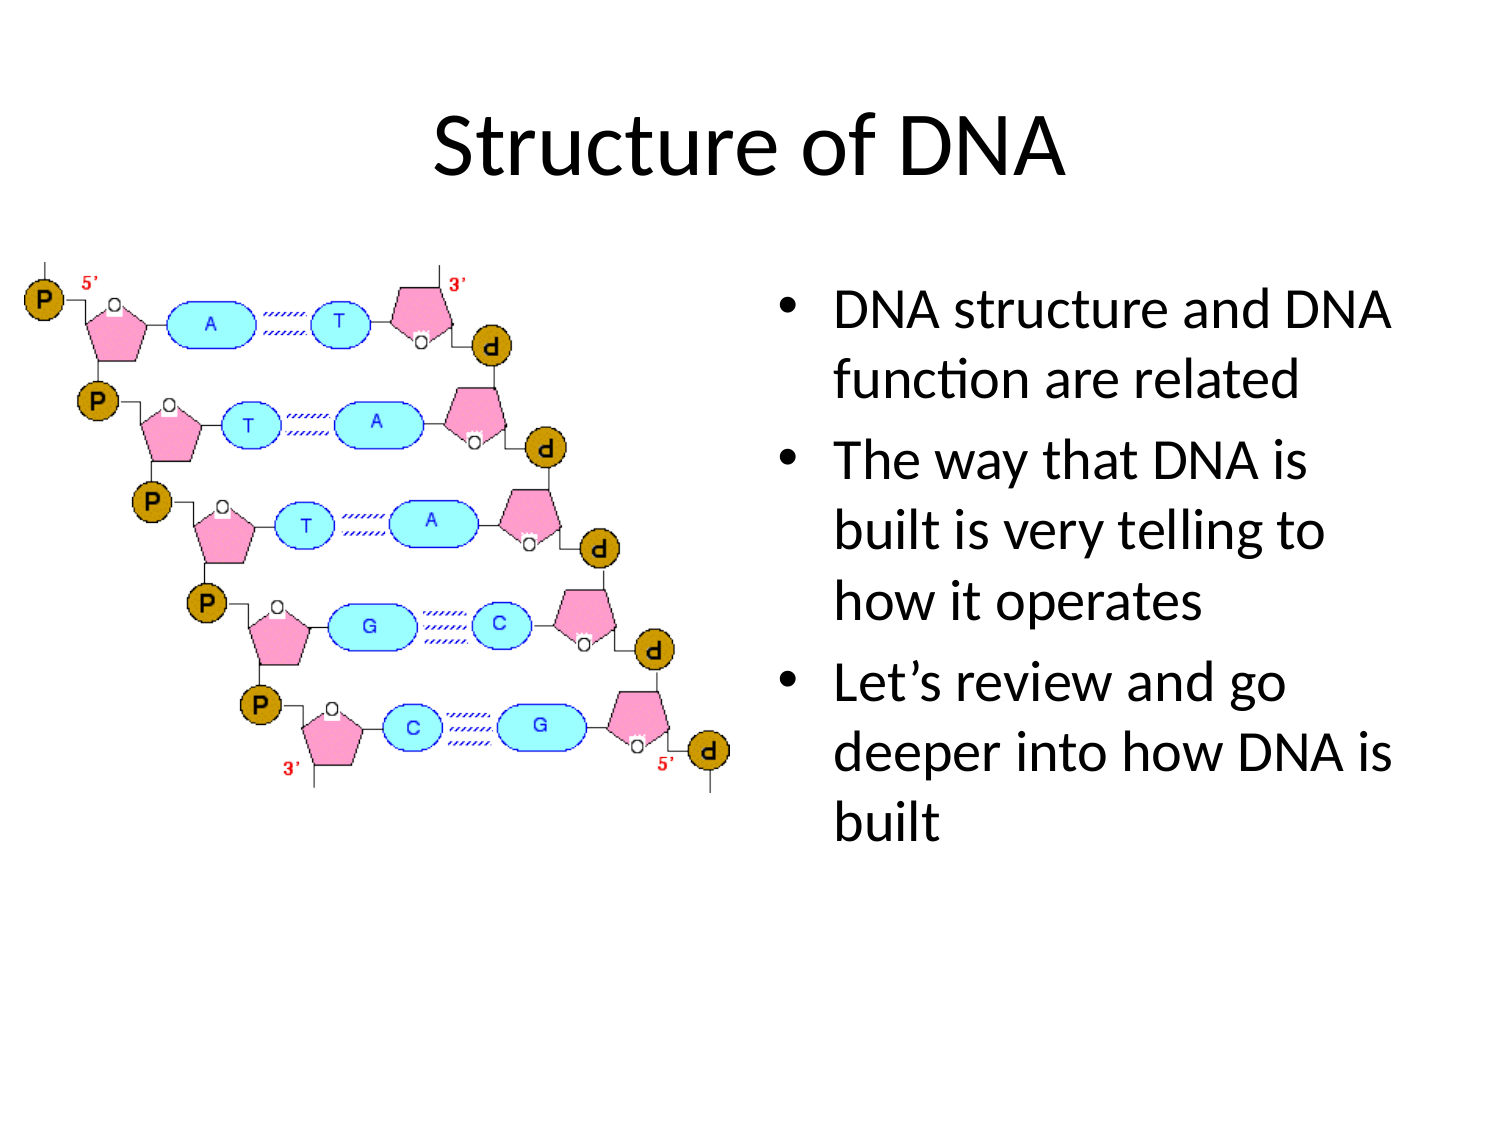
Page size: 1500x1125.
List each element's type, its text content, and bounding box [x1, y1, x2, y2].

list DNA structure and DNA function are related The way that DNA is built is very telling to how it operates Let’s review and go deeper into how DNA is built [762, 262, 1425, 1005]
picture [24, 262, 730, 793]
title Structure of DNA [75, 45, 1425, 233]
